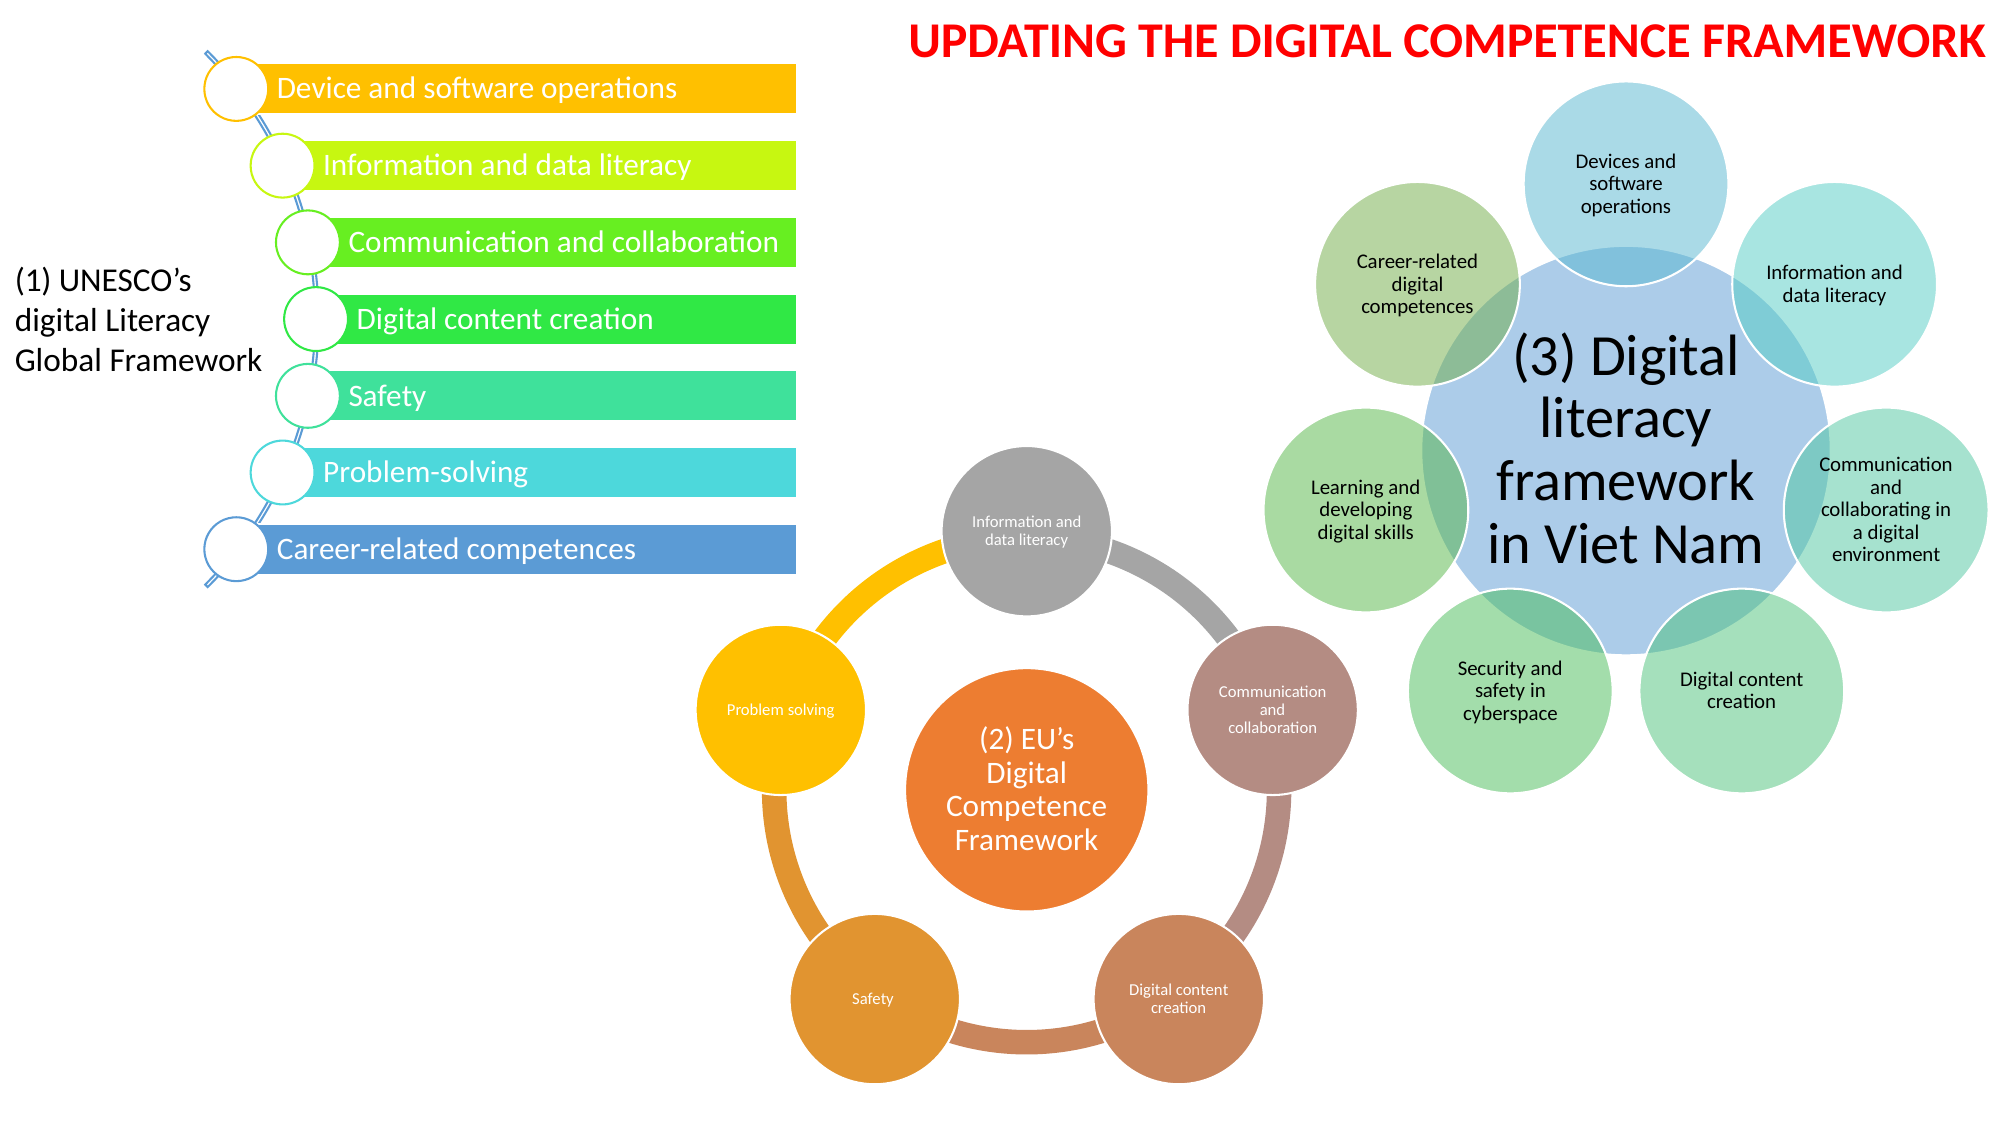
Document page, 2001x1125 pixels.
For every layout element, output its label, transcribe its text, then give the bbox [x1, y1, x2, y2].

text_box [1082, 74, 2000, 801]
text_box (1) UNESCO’s digital Literacy Global Framework [0, 250, 196, 386]
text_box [551, 445, 1503, 1089]
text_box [196, 37, 805, 601]
text_box UPDATING THE DIGITAL COMPETENCE FRAMEWORK [893, 0, 2000, 75]
